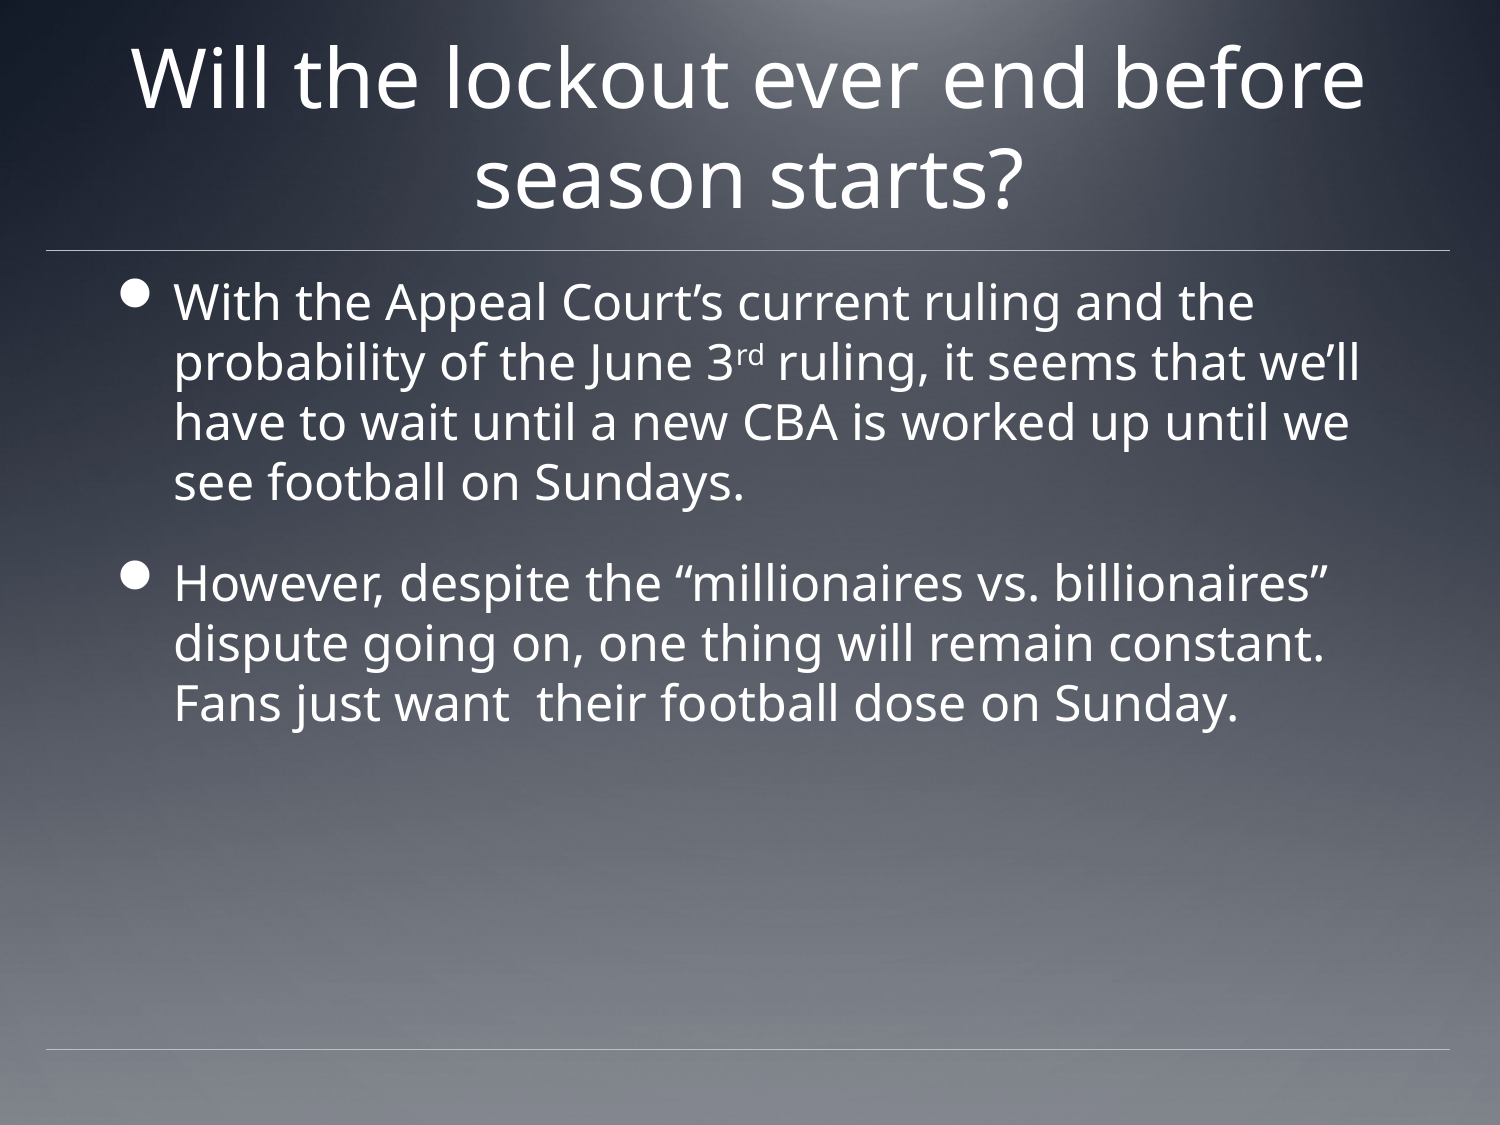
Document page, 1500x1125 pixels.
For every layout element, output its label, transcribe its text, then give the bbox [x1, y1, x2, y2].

title Will the lockout ever end before season starts? [105, 17, 1394, 233]
list With the Appeal Court’s current ruling and the probability of the June 3rd ruling, it seems that we’ll have to wait until a new CBA is worked up until we see football on Sundays. However, despite the “millionaires vs. billionaires” dispute going on, one thing will remain constant. Fans just want their football dose on Sunday. [101, 262, 1394, 1024]
